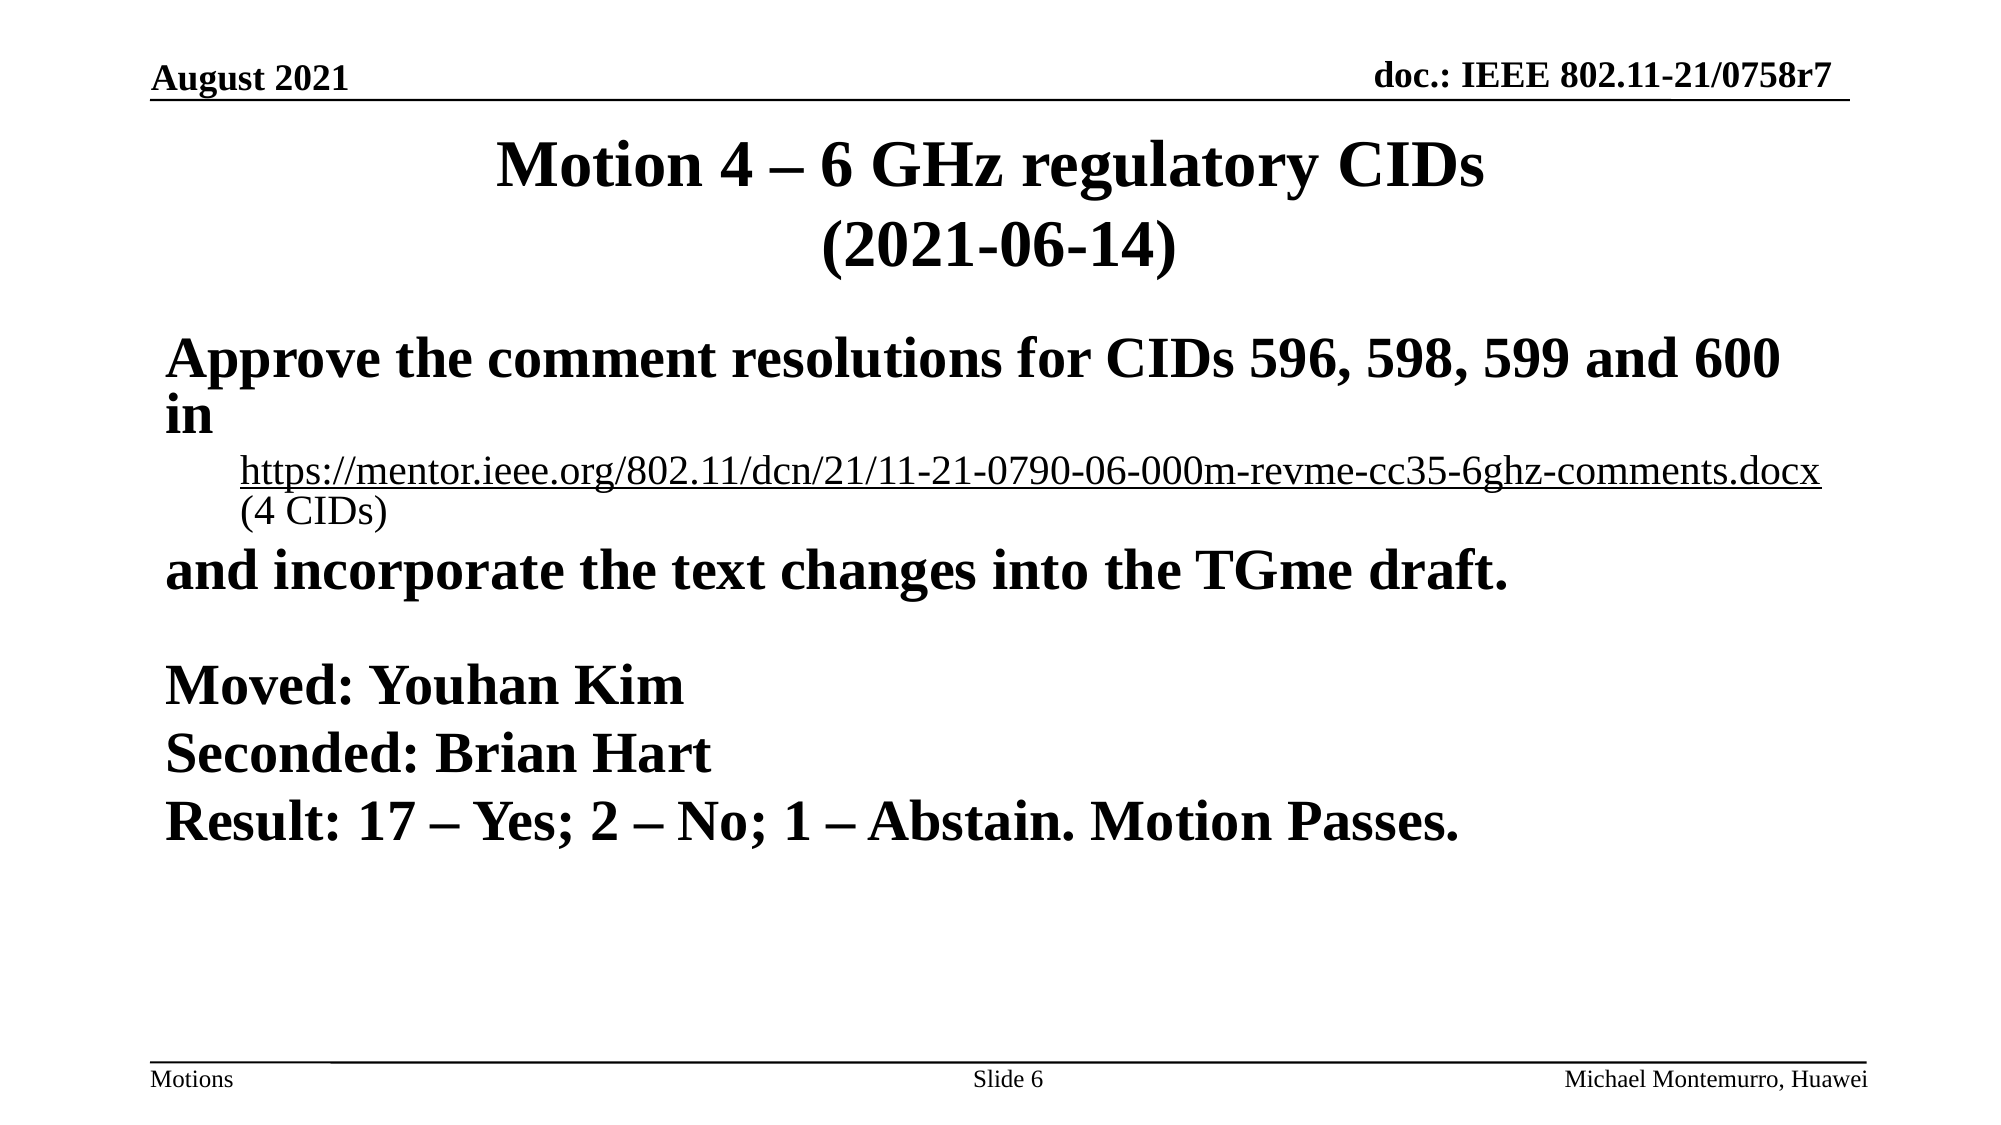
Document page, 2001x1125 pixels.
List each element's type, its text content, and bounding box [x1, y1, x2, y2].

title Motion 4 – 6 GHz regulatory CIDs (2021-06-14) [150, 112, 1850, 288]
list Approve the comment resolutions for CIDs 596, 598, 599 and 600 in https://mentor.ieee.org/802.11/dcn/21/11-21-0790-06-000m-revme-cc35-6ghz-comments.docx (4 CIDs) and incorporate the text changes into the TGme draft. Moved: Youhan Kim Seconded: Brian Hart Result: 17 – Yes; 2 – No; 1 – Abstain. Motion Passes. [150, 324, 1850, 1000]
slide_number Slide 6 [964, 1061, 1053, 1125]
footer Michael Montemurro, Huawei [1266, 1061, 1869, 1093]
